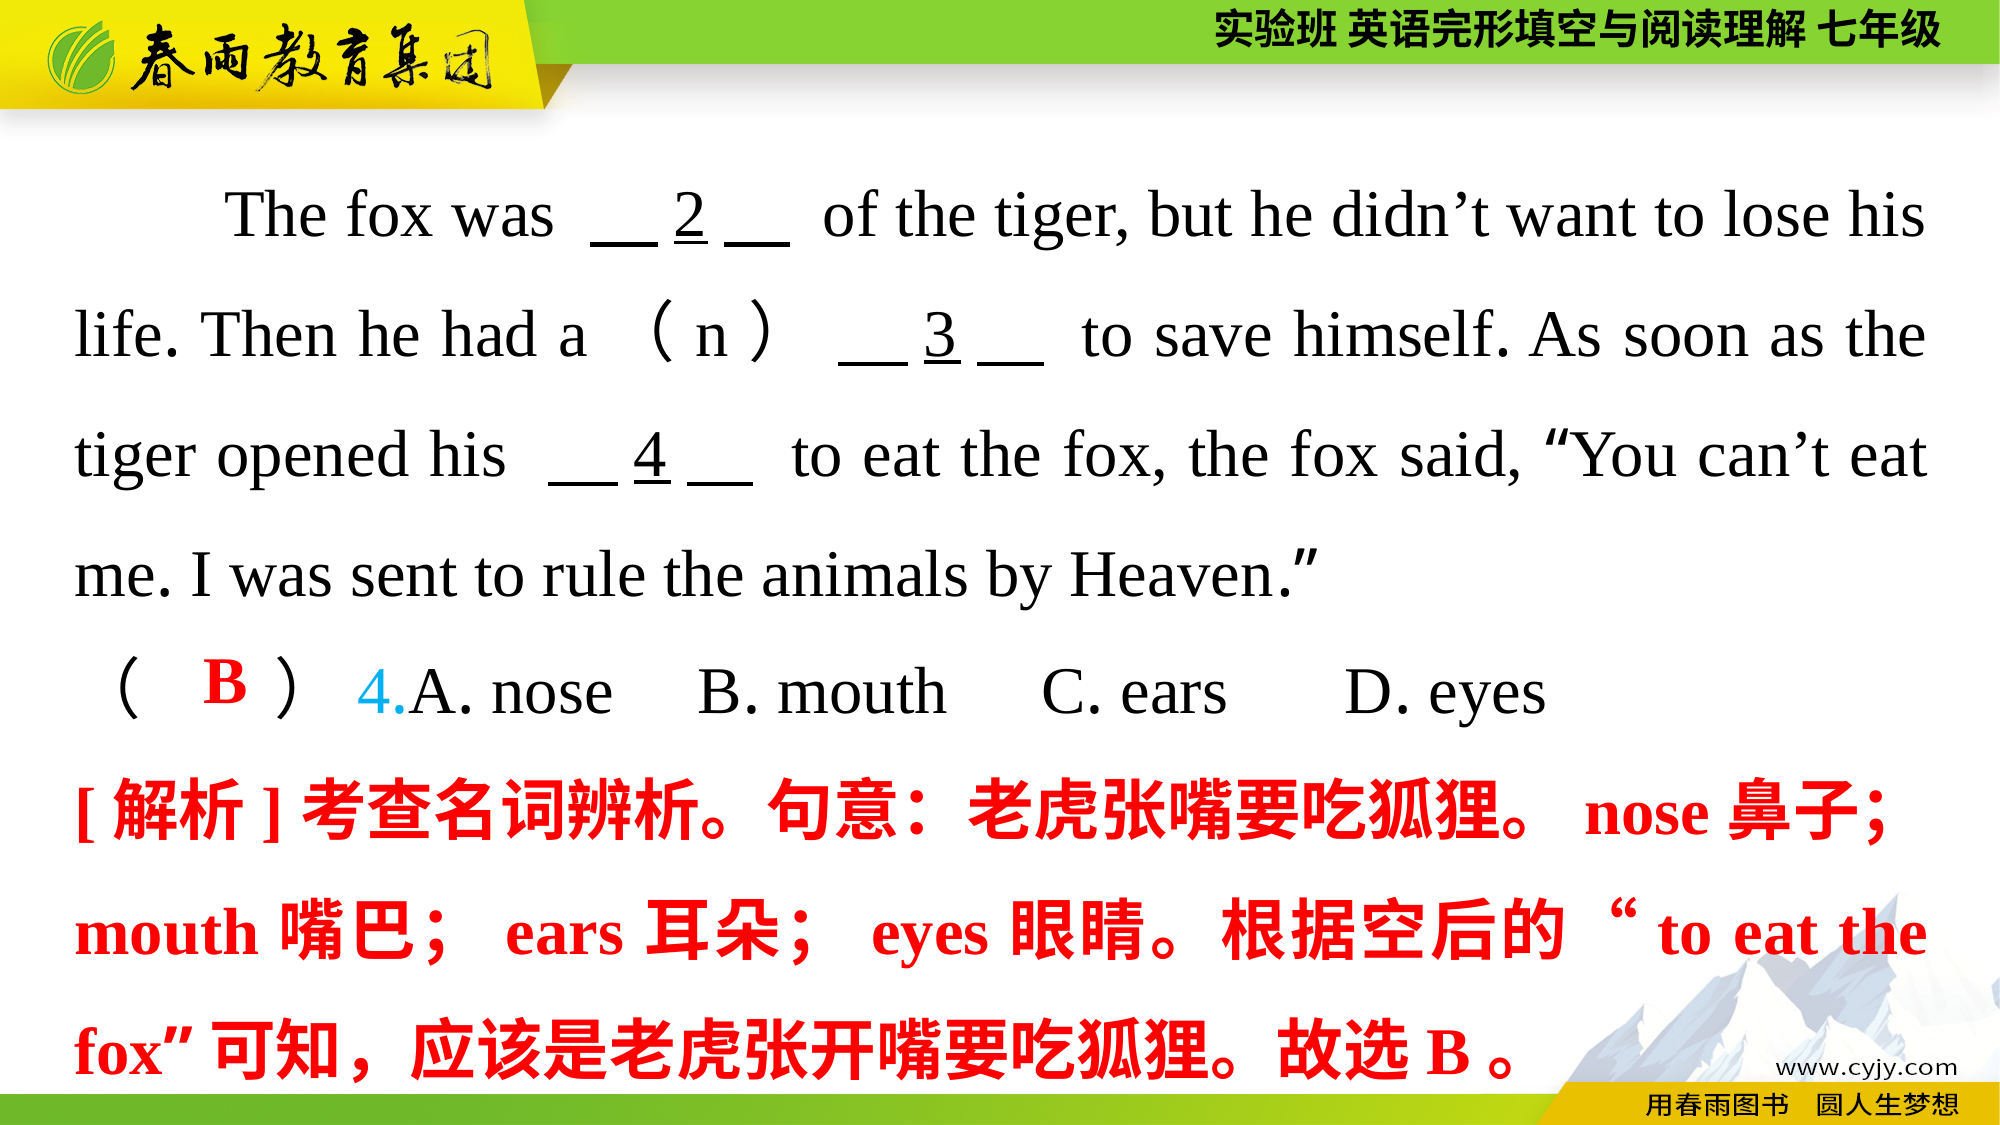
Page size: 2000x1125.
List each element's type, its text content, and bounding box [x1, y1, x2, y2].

text_box [解析]考查名词辨析。句意：老虎张嘴要吃狐狸。nose鼻子；mouth嘴巴；ears耳朵；eyes眼睛。根据空后的“to eat the fox”可知，应该是老虎张开嘴要吃狐狸。故选B。 [59, 720, 1944, 1096]
picture [0, 0, 2000, 1125]
text_box B [188, 629, 263, 724]
text_box （ ）4.A. nose B. mouth C. ears D. eyes [59, 599, 1944, 720]
list The fox was 2 of the tiger, but he didn’t want to lose his life. Then he had a（n） 3 to save himself. As soon as the tiger opened his 4 to eat the fox, the fox said, “You can’t eat me. I was sent to rule the animals by Heaven.” [59, 122, 1944, 599]
